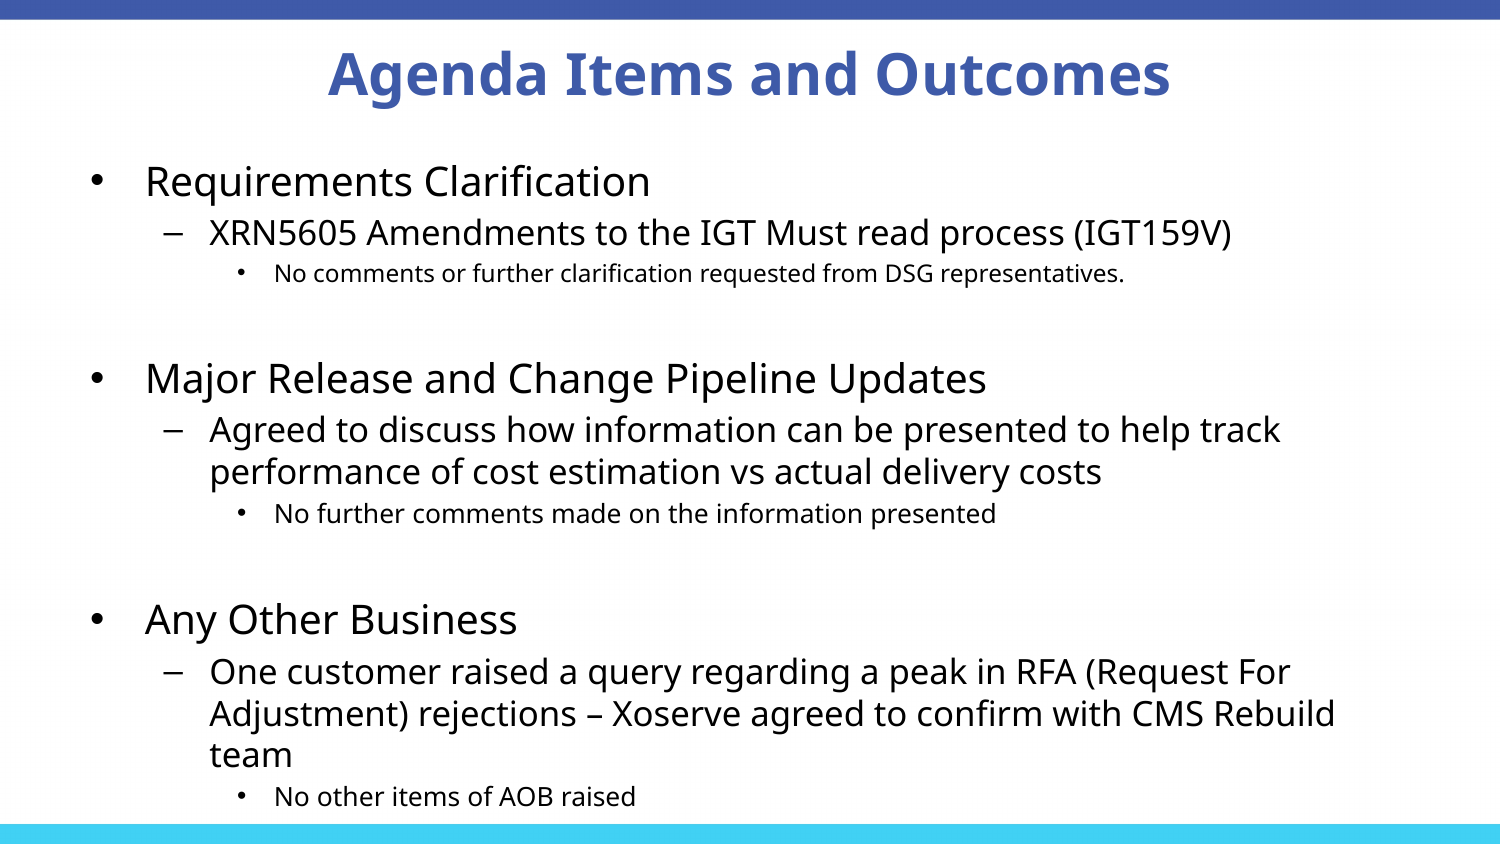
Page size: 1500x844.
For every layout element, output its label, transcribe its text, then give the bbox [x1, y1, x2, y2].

picture [0, 0, 1500, 844]
list Requirements Clarification XRN5605 Amendments to the IGT Must read process (IGT159V) No comments or further clarification requested from DSG representatives. Major Release and Change Pipeline Updates Agreed to discuss how information can be presented to help track performance of cost estimation vs actual delivery costs No further comments made on the information presented Any Other Business One customer raised a query regarding a peak in RFA (Request For Adjustment) rejections – Xoserve agreed to confirm with CMS Rebuild team No other items of AOB raised [75, 147, 1425, 824]
title Agenda Items and Outcomes [75, 20, 1425, 125]
